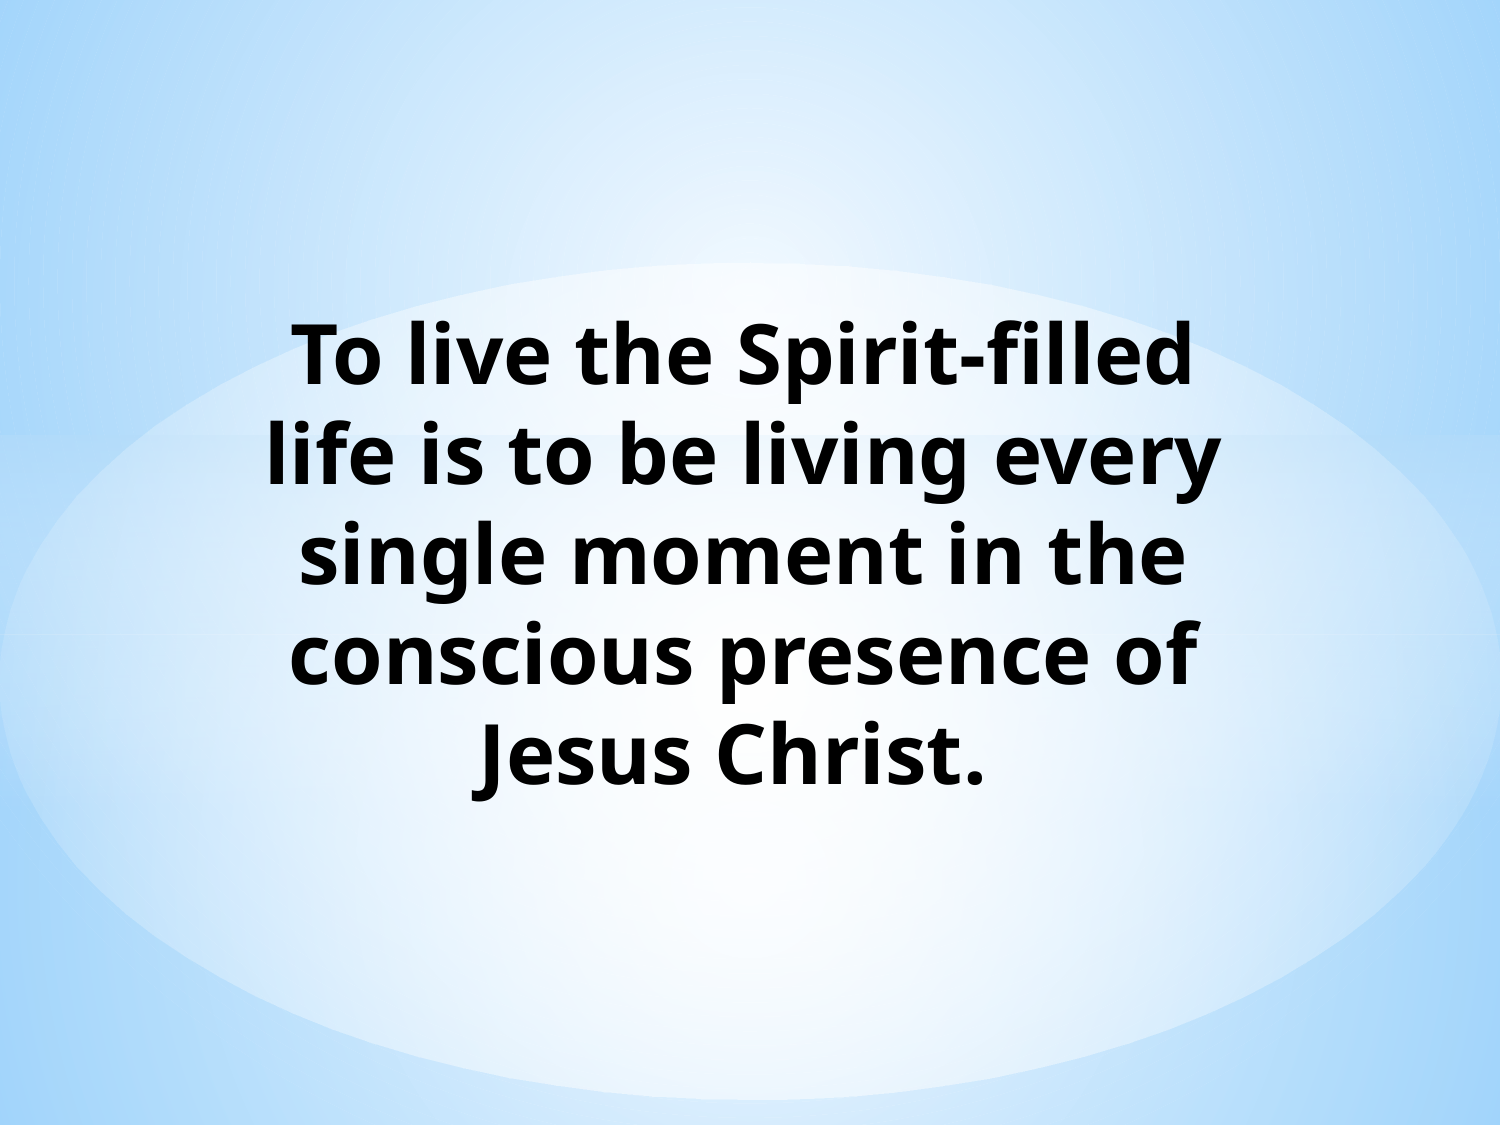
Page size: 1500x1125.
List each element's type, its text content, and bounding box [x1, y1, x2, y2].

text_box To live the Spirit-filled life is to be living every single moment in the conscious presence of Jesus Christ. [212, 293, 1275, 809]
